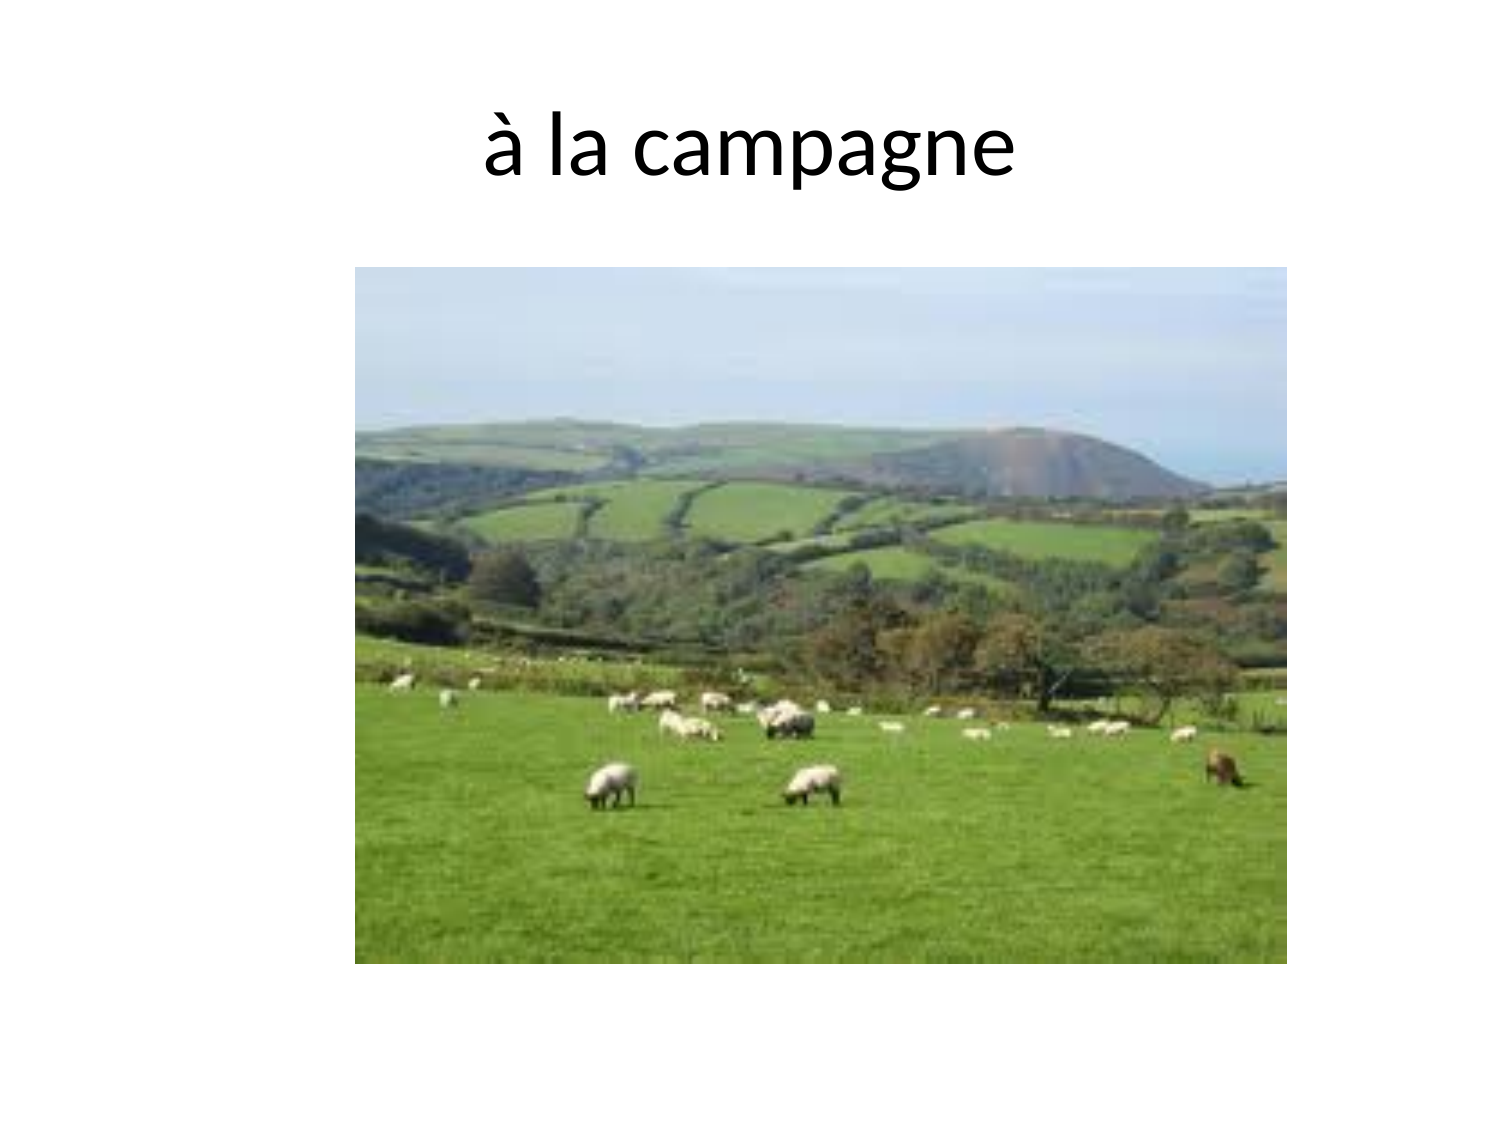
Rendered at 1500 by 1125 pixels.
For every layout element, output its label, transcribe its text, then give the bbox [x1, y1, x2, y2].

title à la campagne [75, 45, 1425, 233]
picture [355, 266, 1287, 965]
